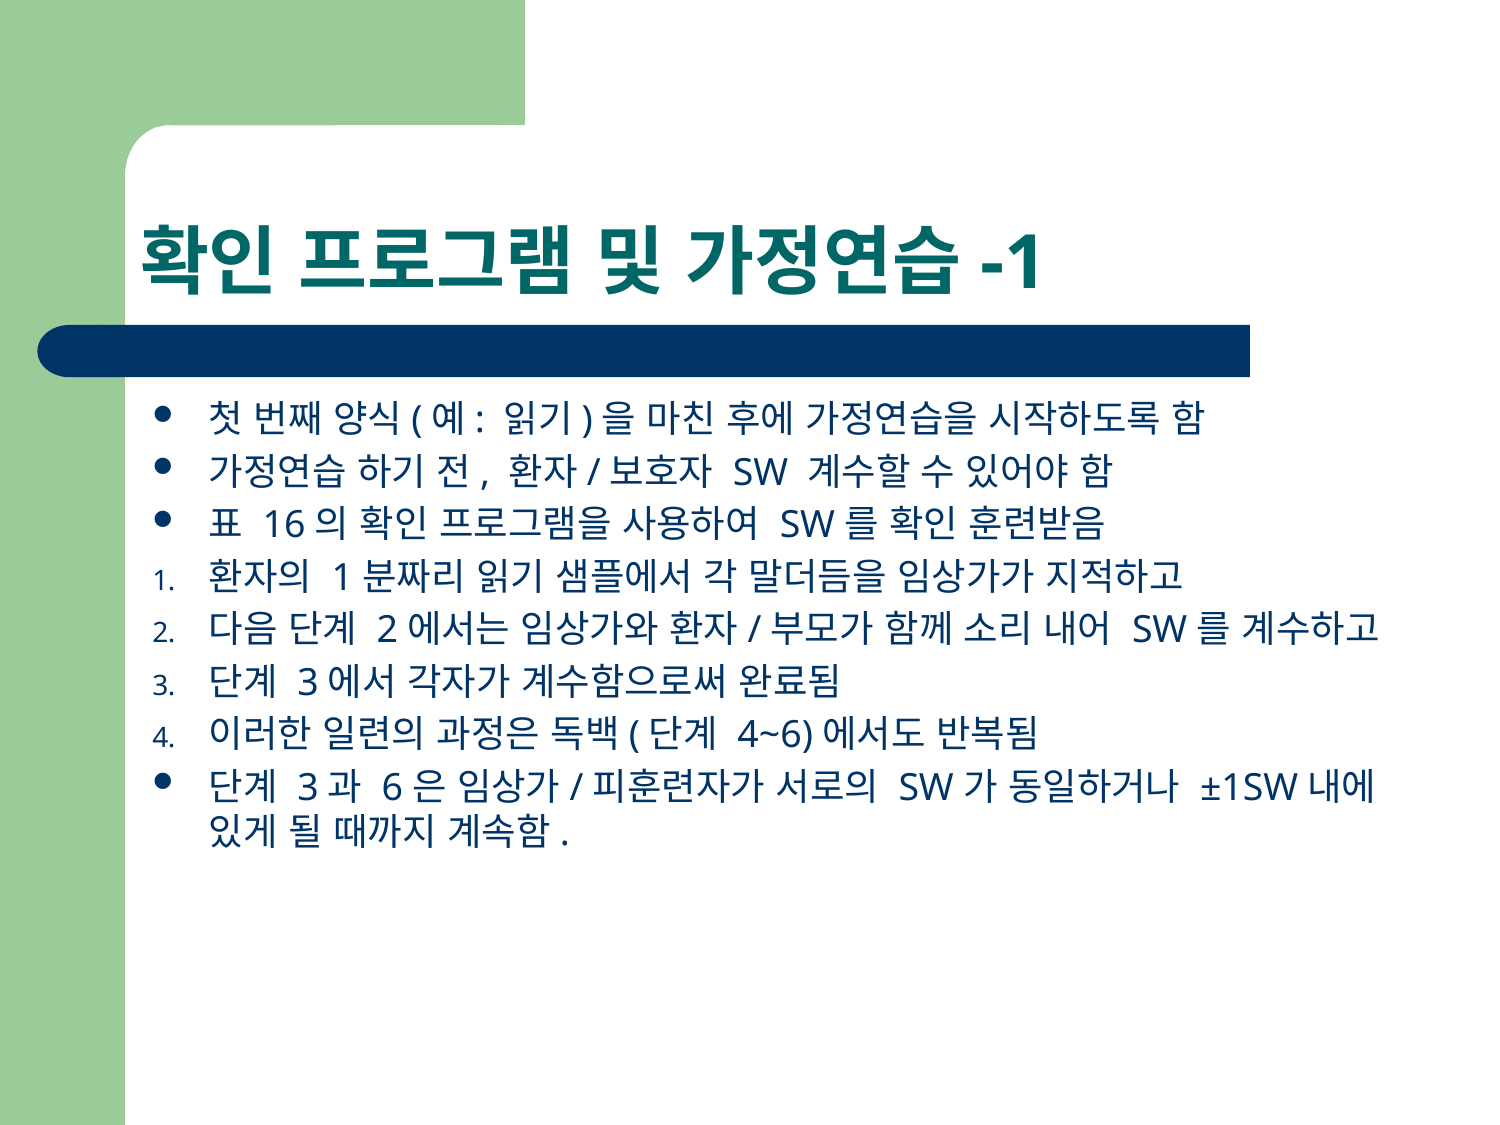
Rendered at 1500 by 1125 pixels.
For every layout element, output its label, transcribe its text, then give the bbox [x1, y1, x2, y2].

title 확인 프로그램 및 가정연습-1 [124, 124, 1426, 313]
list 첫 번째 양식(예: 읽기)을 마친 후에 가정연습을 시작하도록 함 가정연습 하기 전, 환자/보호자 SW 계수할 수 있어야 함 표 16의 확인 프로그램을 사용하여 SW를 확인 훈련받음 환자의 1분짜리 읽기 샘플에서 각 말더듬을 임상가가 지적하고 다음 단계 2에서는 임상가와 환자/부모가 함께 소리 내어 SW를 계수하고 단계 3에서 각자가 계수함으로써 완료됨 이러한 일련의 과정은 독백(단계 4~6)에서도 반복됨 단계 3과 6은 임상가/피훈련자가 서로의 SW가 동일하거나 ±1SW내에 있게 될 때까지 계속함. [137, 387, 1400, 999]
